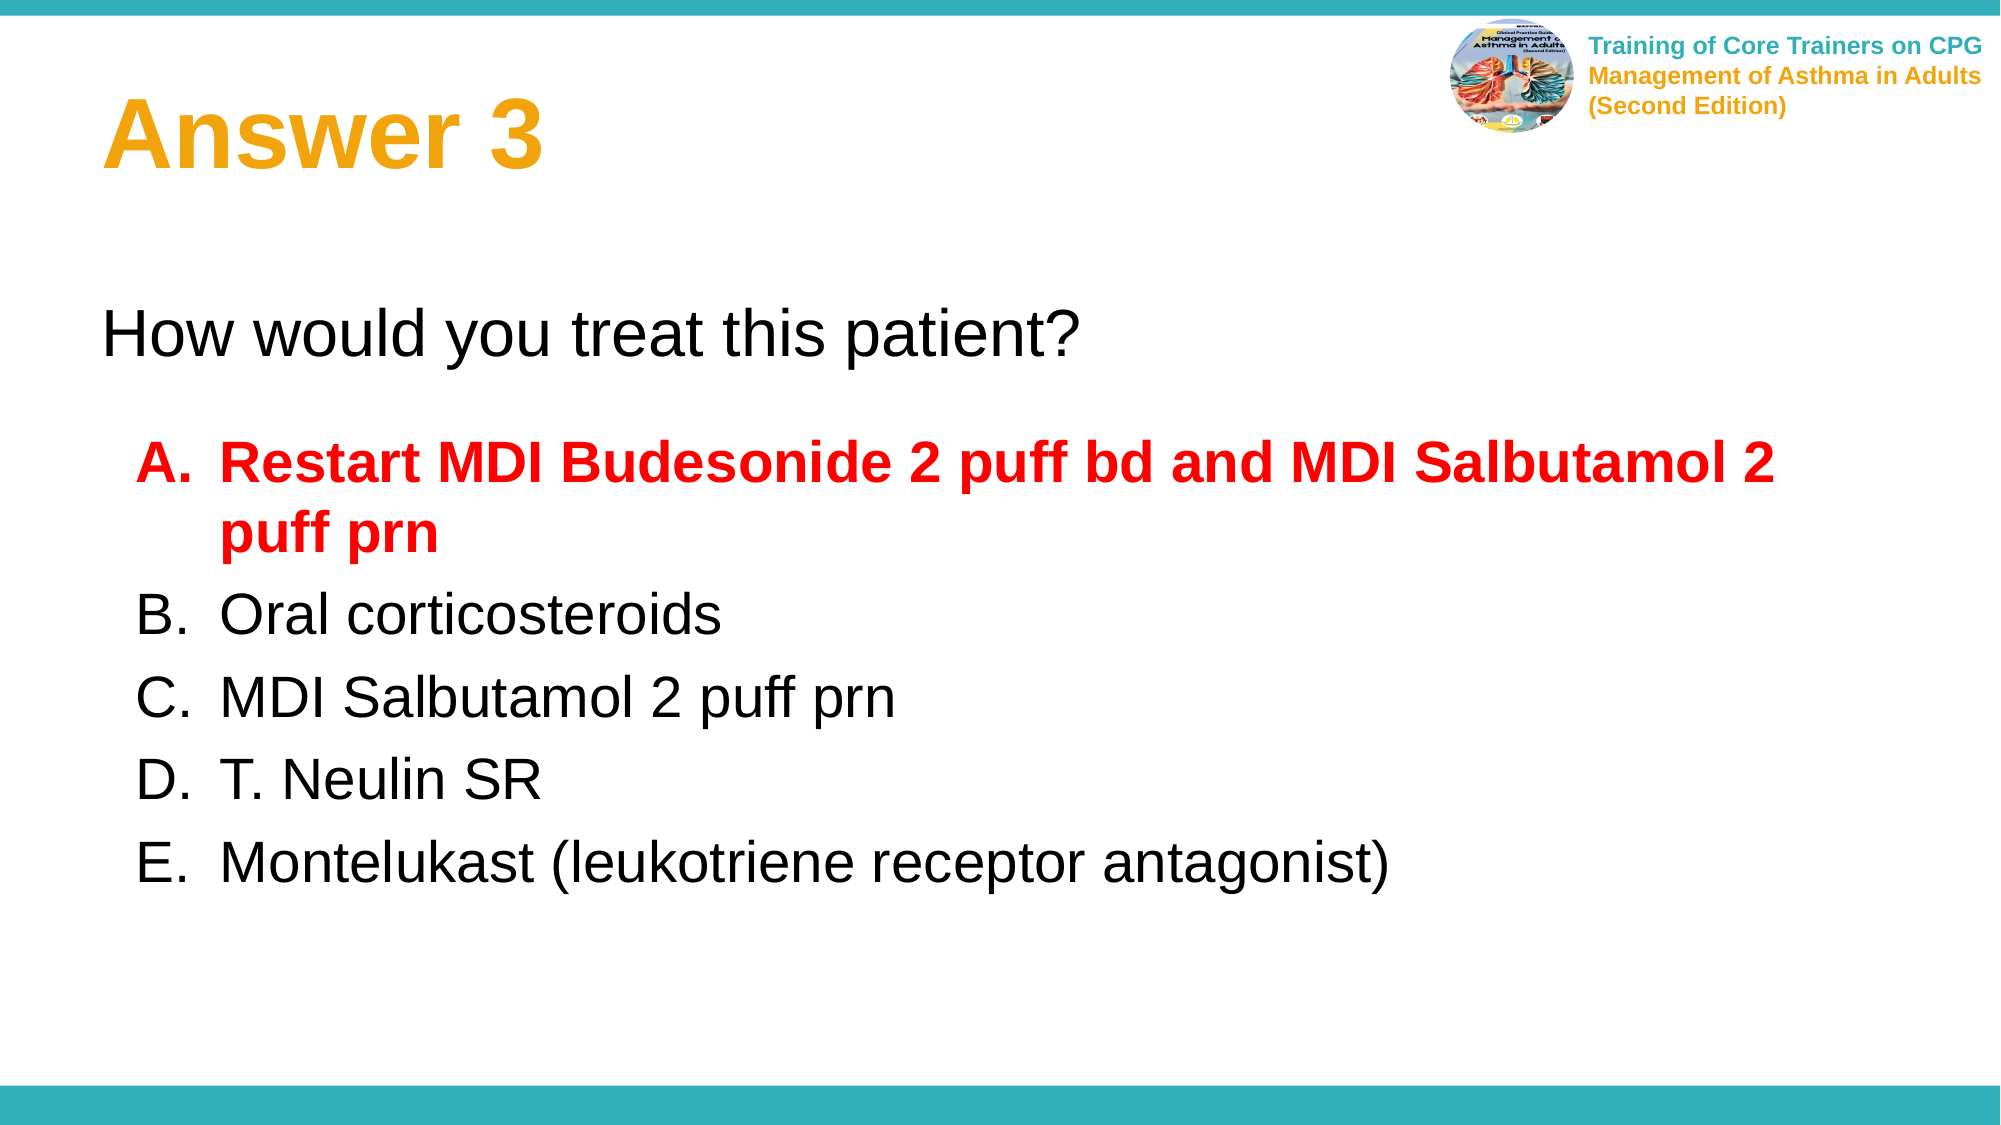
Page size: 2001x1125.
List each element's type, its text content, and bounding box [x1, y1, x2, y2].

list Answer 3 [3, 65, 2000, 192]
text_box Restart MDI Budesonide 2 puff bd and MDI Salbutamol 2 puff prn Oral corticosteroids MDI Salbutamol 2 puff prn T. Neulin SR Montelukast (leukotriene receptor antagonist) [120, 416, 1825, 902]
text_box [1449, 18, 2000, 133]
text_box How would you treat this patient? [86, 282, 1920, 378]
